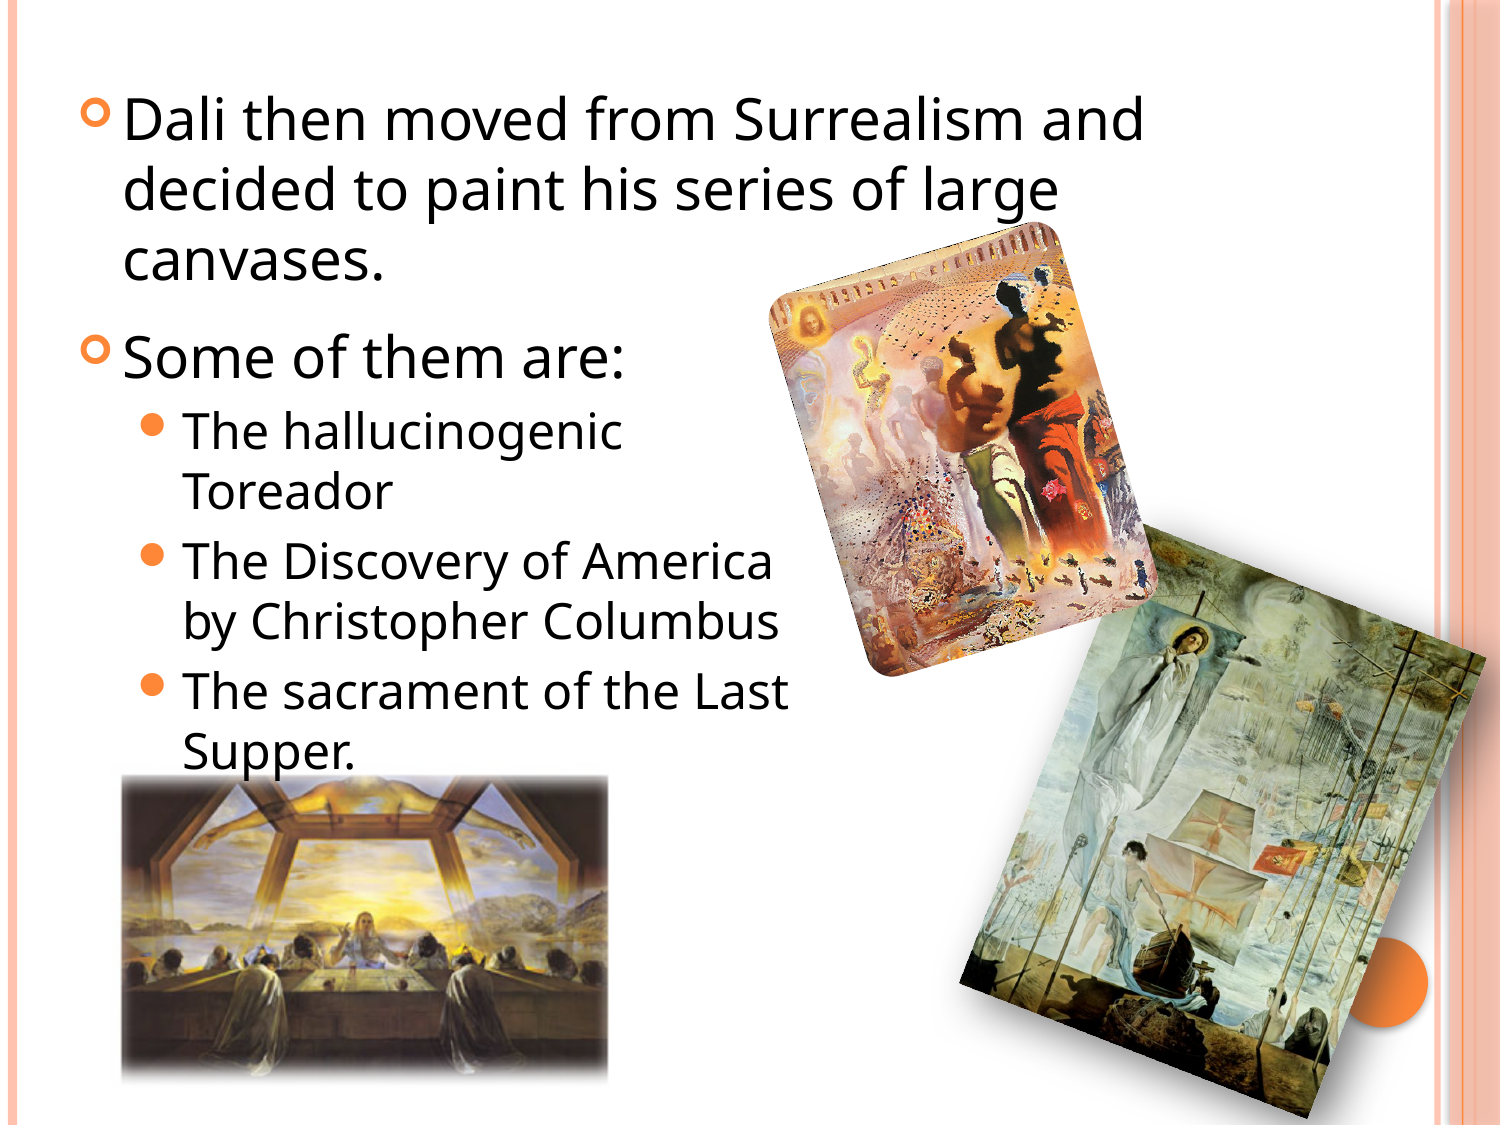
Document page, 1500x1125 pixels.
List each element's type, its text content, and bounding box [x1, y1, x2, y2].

text_box Some of them are: The hallucinogenic Toreador The Discovery of America by Christopher Columbus The sacrament of the Last Supper. [62, 312, 838, 862]
picture [99, 761, 631, 1088]
list Dali then moved from Surrealism and decided to paint his series of large canvases. [62, 75, 1288, 350]
picture [769, 221, 1486, 1118]
